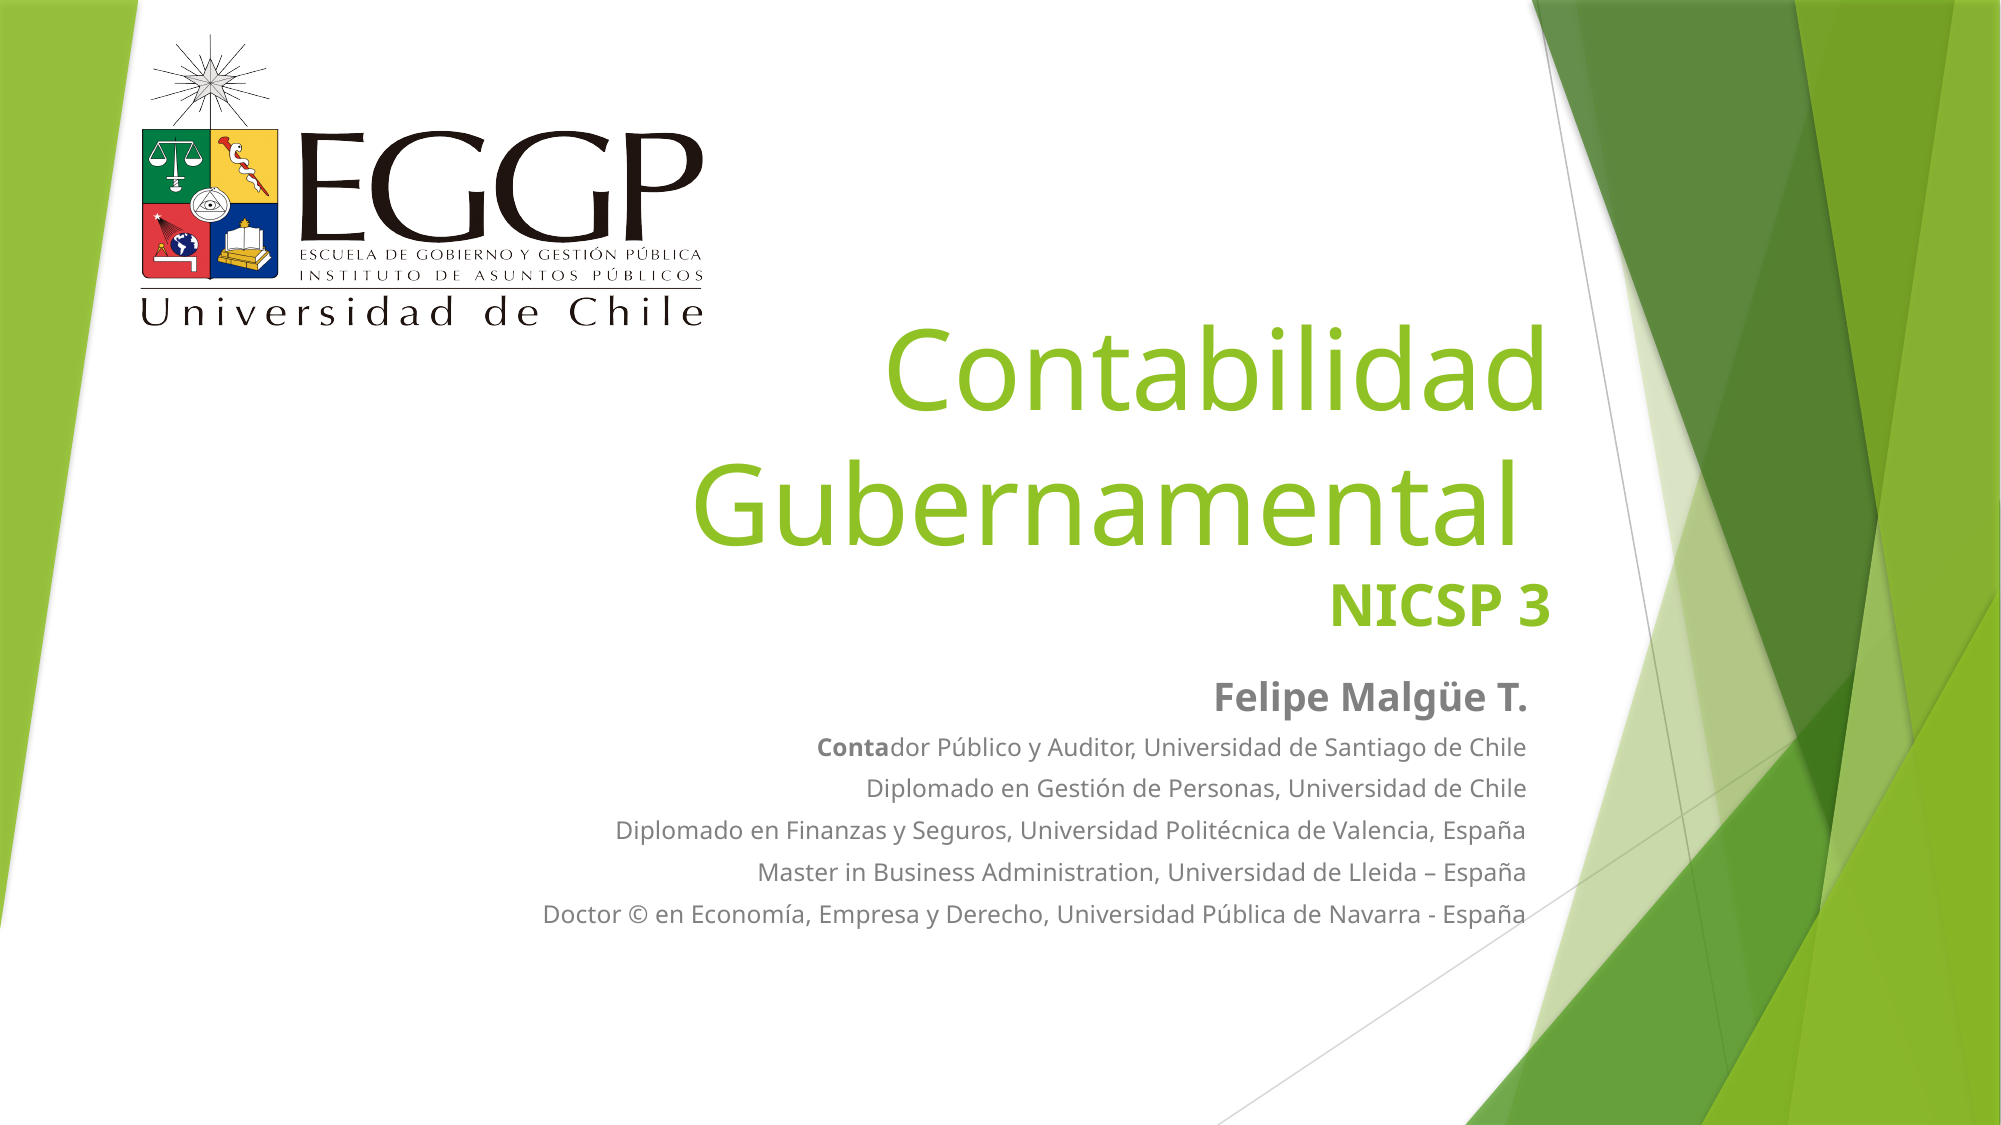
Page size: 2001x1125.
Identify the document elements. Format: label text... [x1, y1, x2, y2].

picture [112, 8, 730, 352]
title Contabilidad Gubernamental NICSP 3 [397, 582, 1568, 646]
subtitle Felipe Malgüe T. Contador Público y Auditor, Universidad de Santiago de Chile Diplomado en Gestión de Personas, Universidad de Chile Diplomado en Finanzas y Seguros, Universidad Politécnica de Valencia, España Master in Business Administration, Universidad de Lleida – España Doctor © en Economía, Empresa y Derecho, Universidad Pública de Navarra - España [247, 664, 1544, 937]
